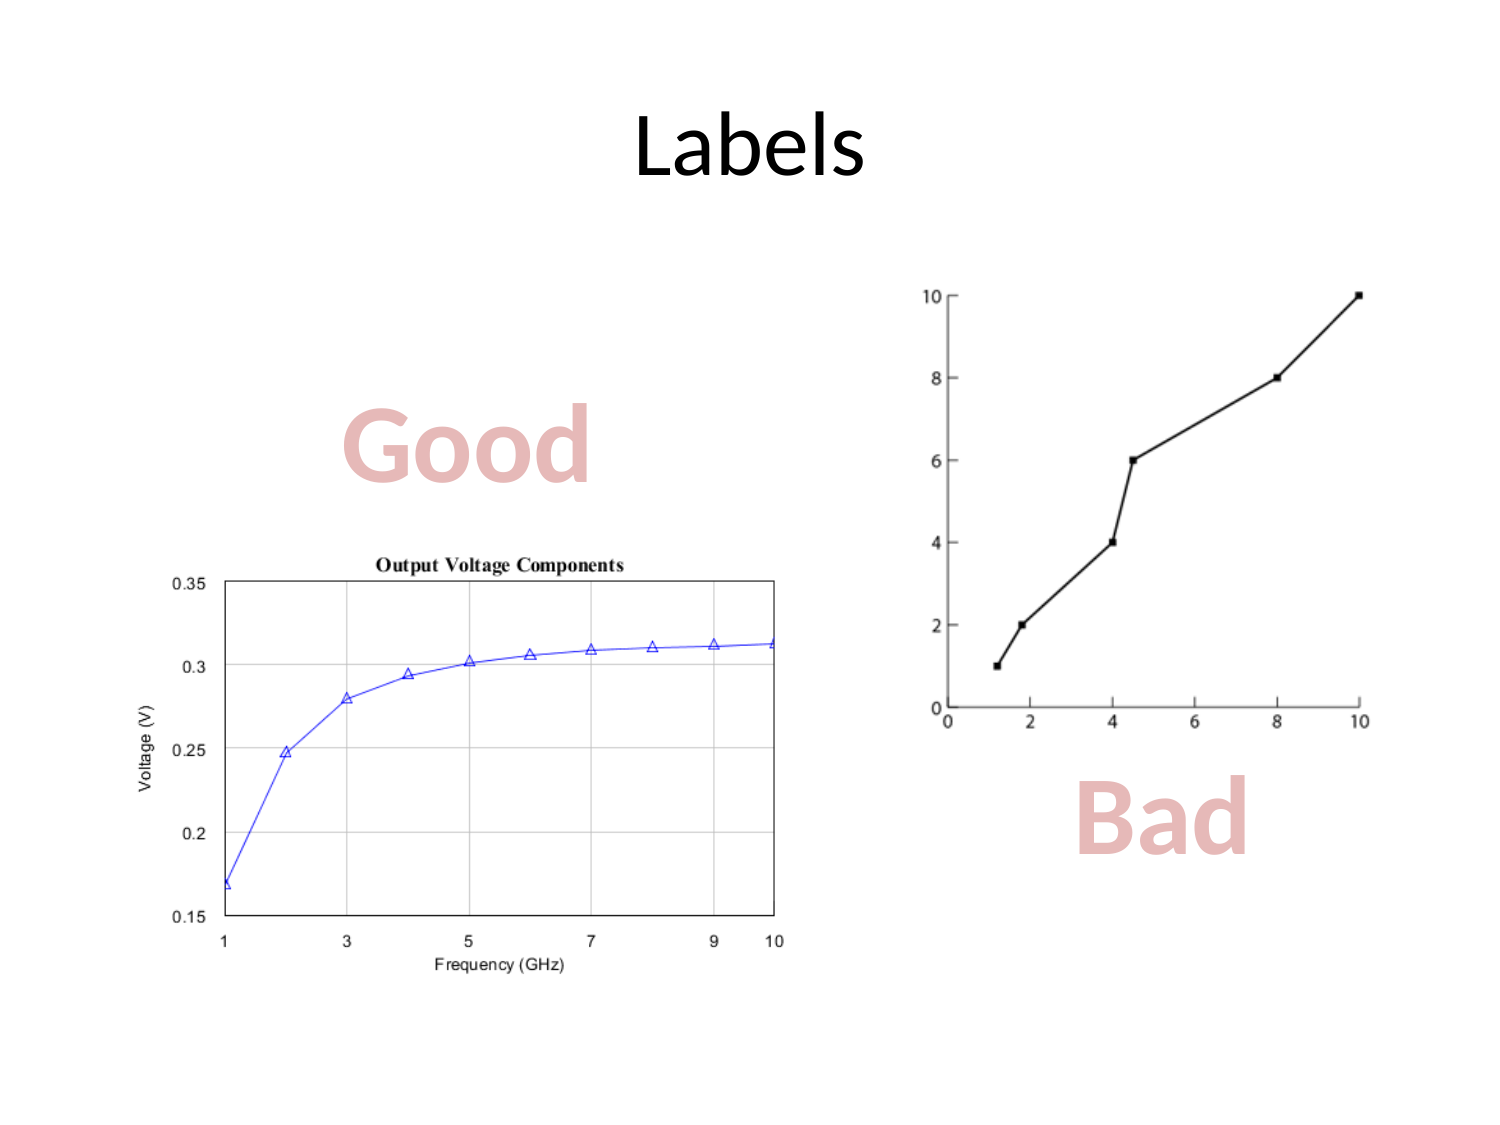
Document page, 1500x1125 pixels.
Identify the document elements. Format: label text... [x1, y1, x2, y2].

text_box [124, 362, 801, 988]
title Labels [75, 45, 1425, 233]
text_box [912, 262, 1413, 887]
